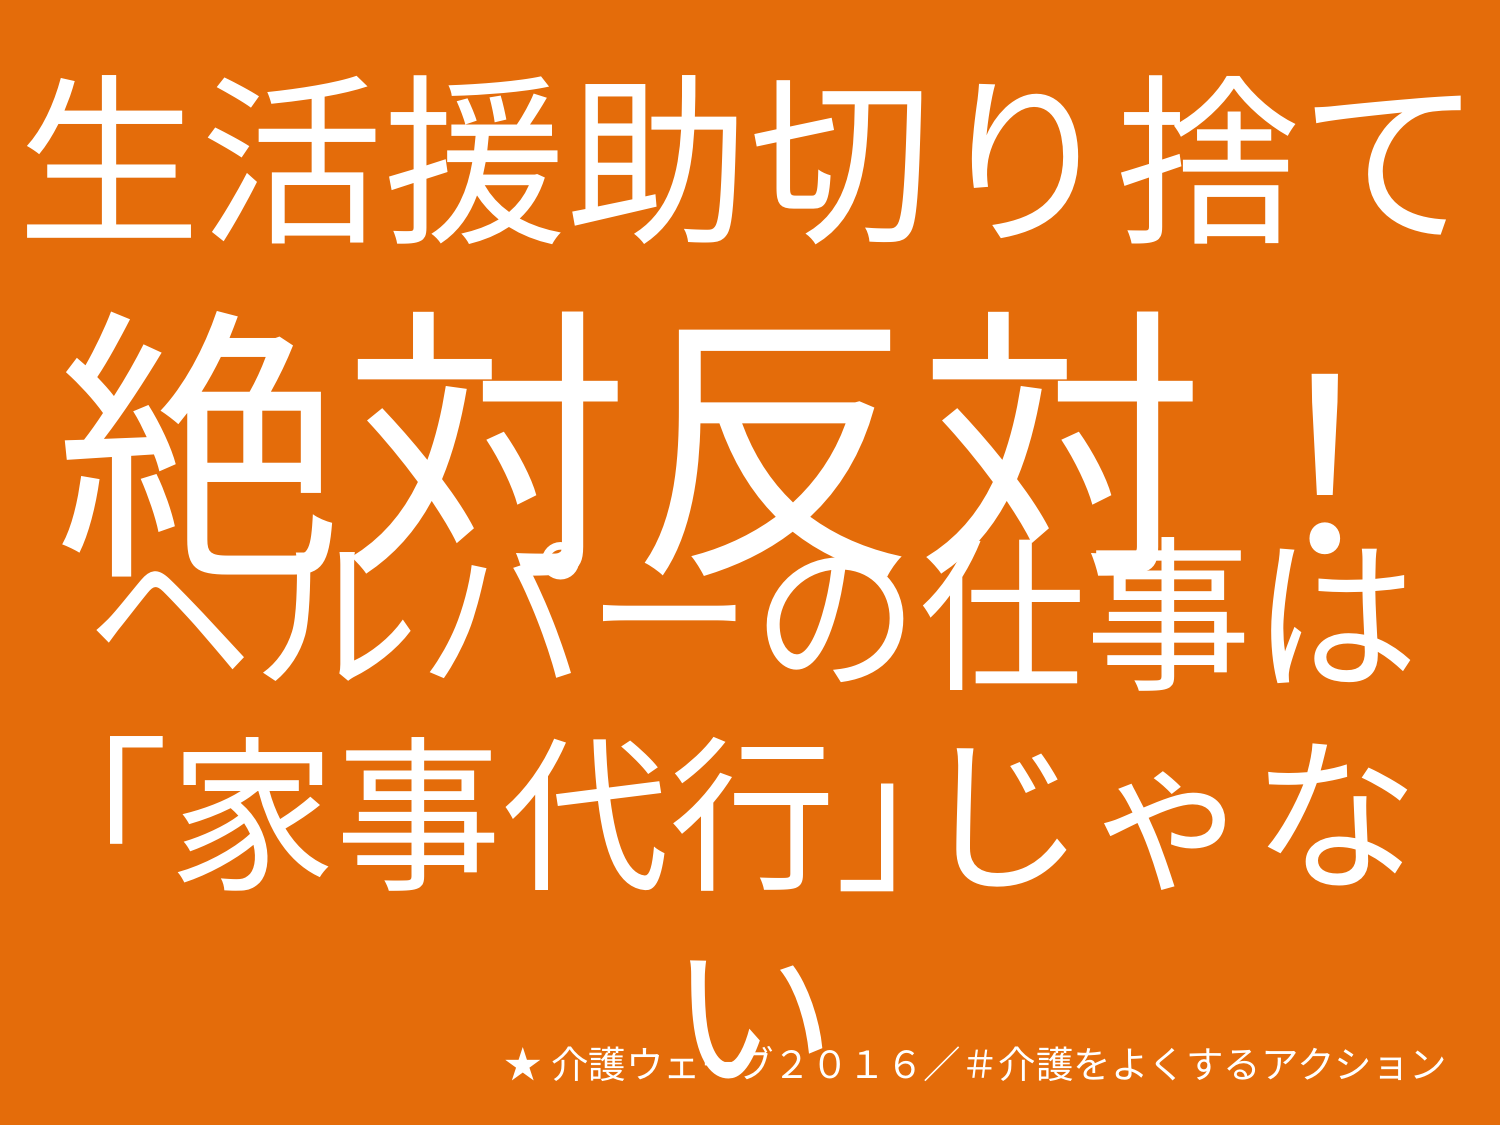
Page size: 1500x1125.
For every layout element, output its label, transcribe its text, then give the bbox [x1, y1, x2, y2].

text_box ヘルパーの仕事は ｢家事代行｣じゃない [0, 623, 1500, 1000]
text_box ★介護ウェーブ２０１６／＃介護をよくするアクション [490, 1033, 1500, 1094]
text_box [76, 481, 1427, 669]
title 生活援助切り捨て絶対反対！ [0, 59, 1500, 598]
